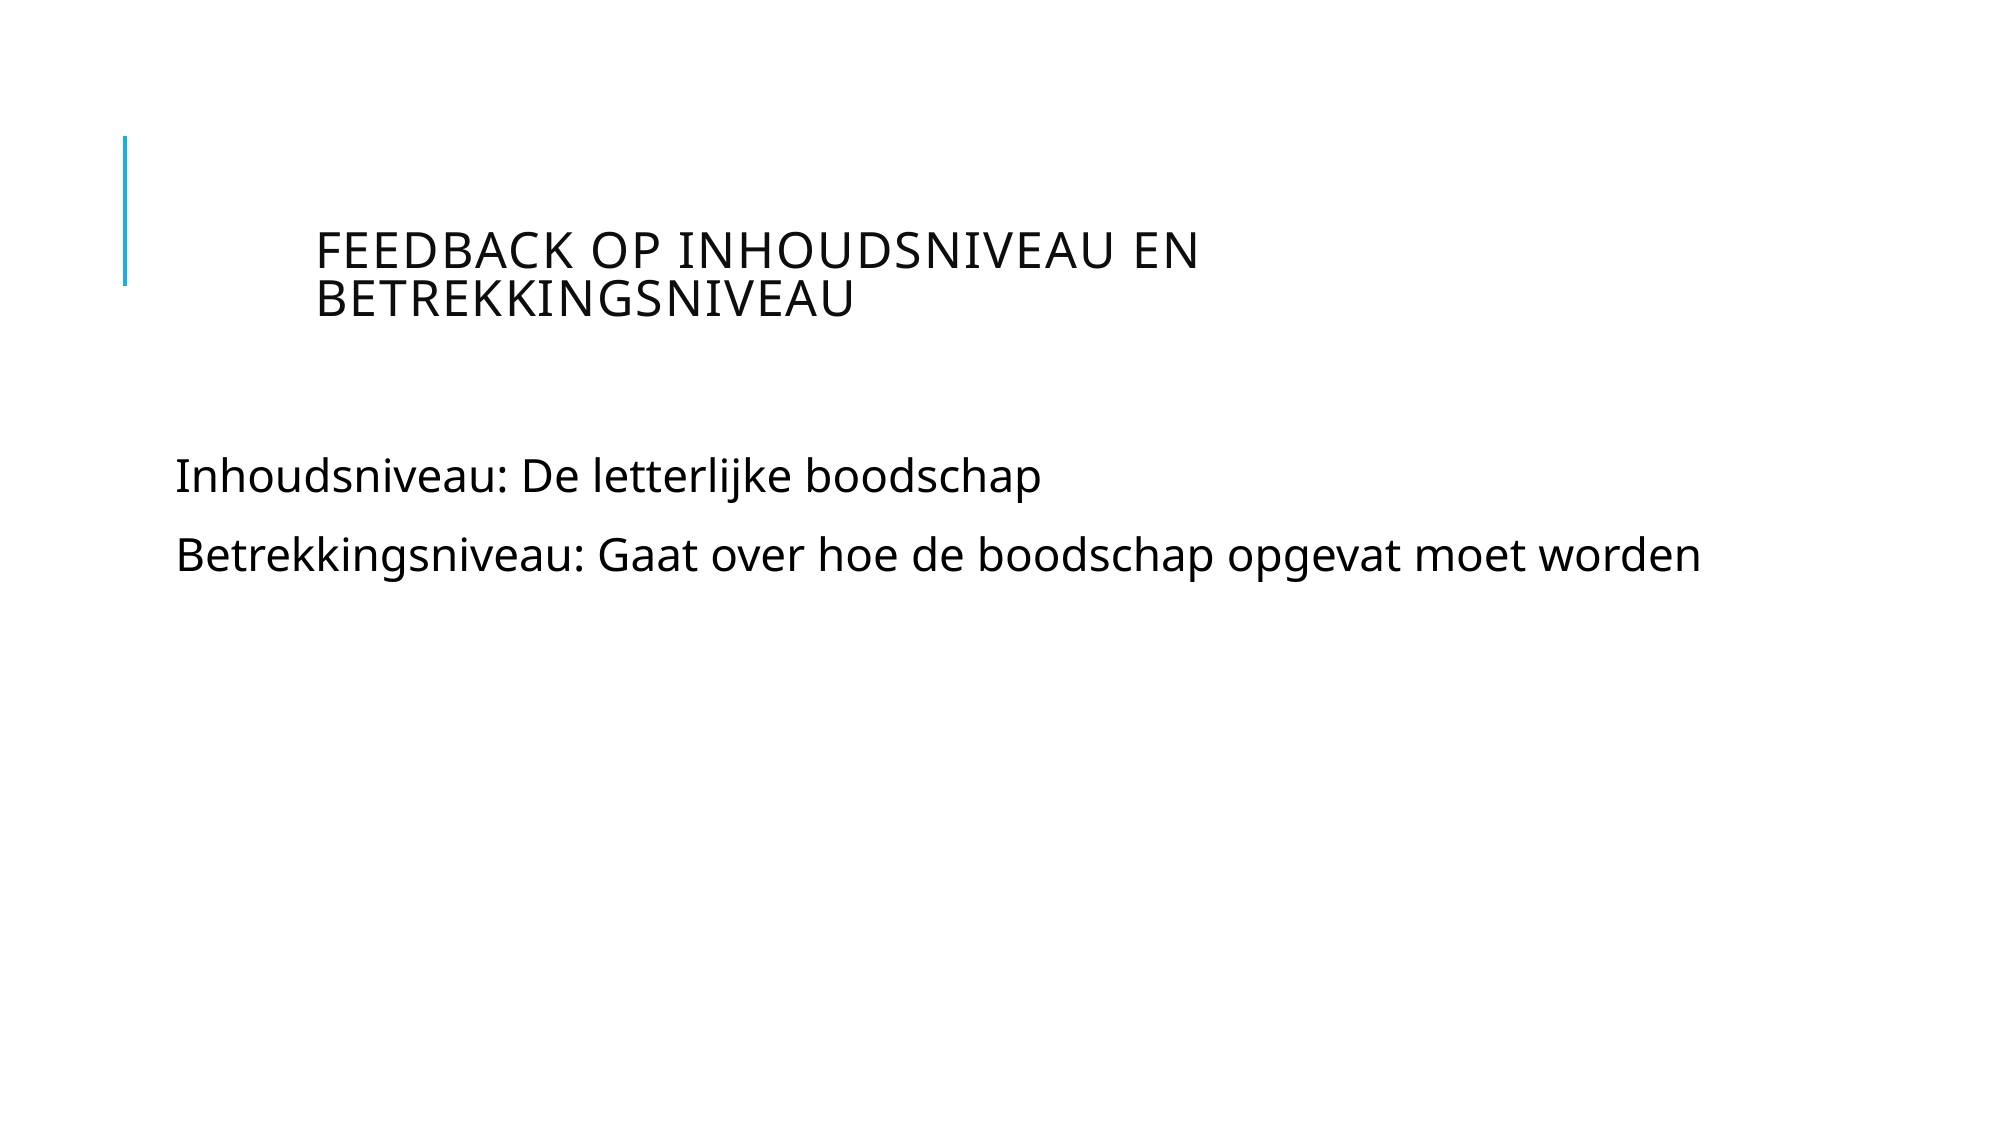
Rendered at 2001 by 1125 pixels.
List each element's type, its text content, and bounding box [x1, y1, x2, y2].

list Inhoudsniveau: De letterlijke boodschap Betrekkingsniveau: Gaat over hoe de boodschap opgevat moet worden [168, 361, 1763, 1022]
title Feedback op inhoudsniveau en betrekkingsniveau [300, 221, 1700, 335]
